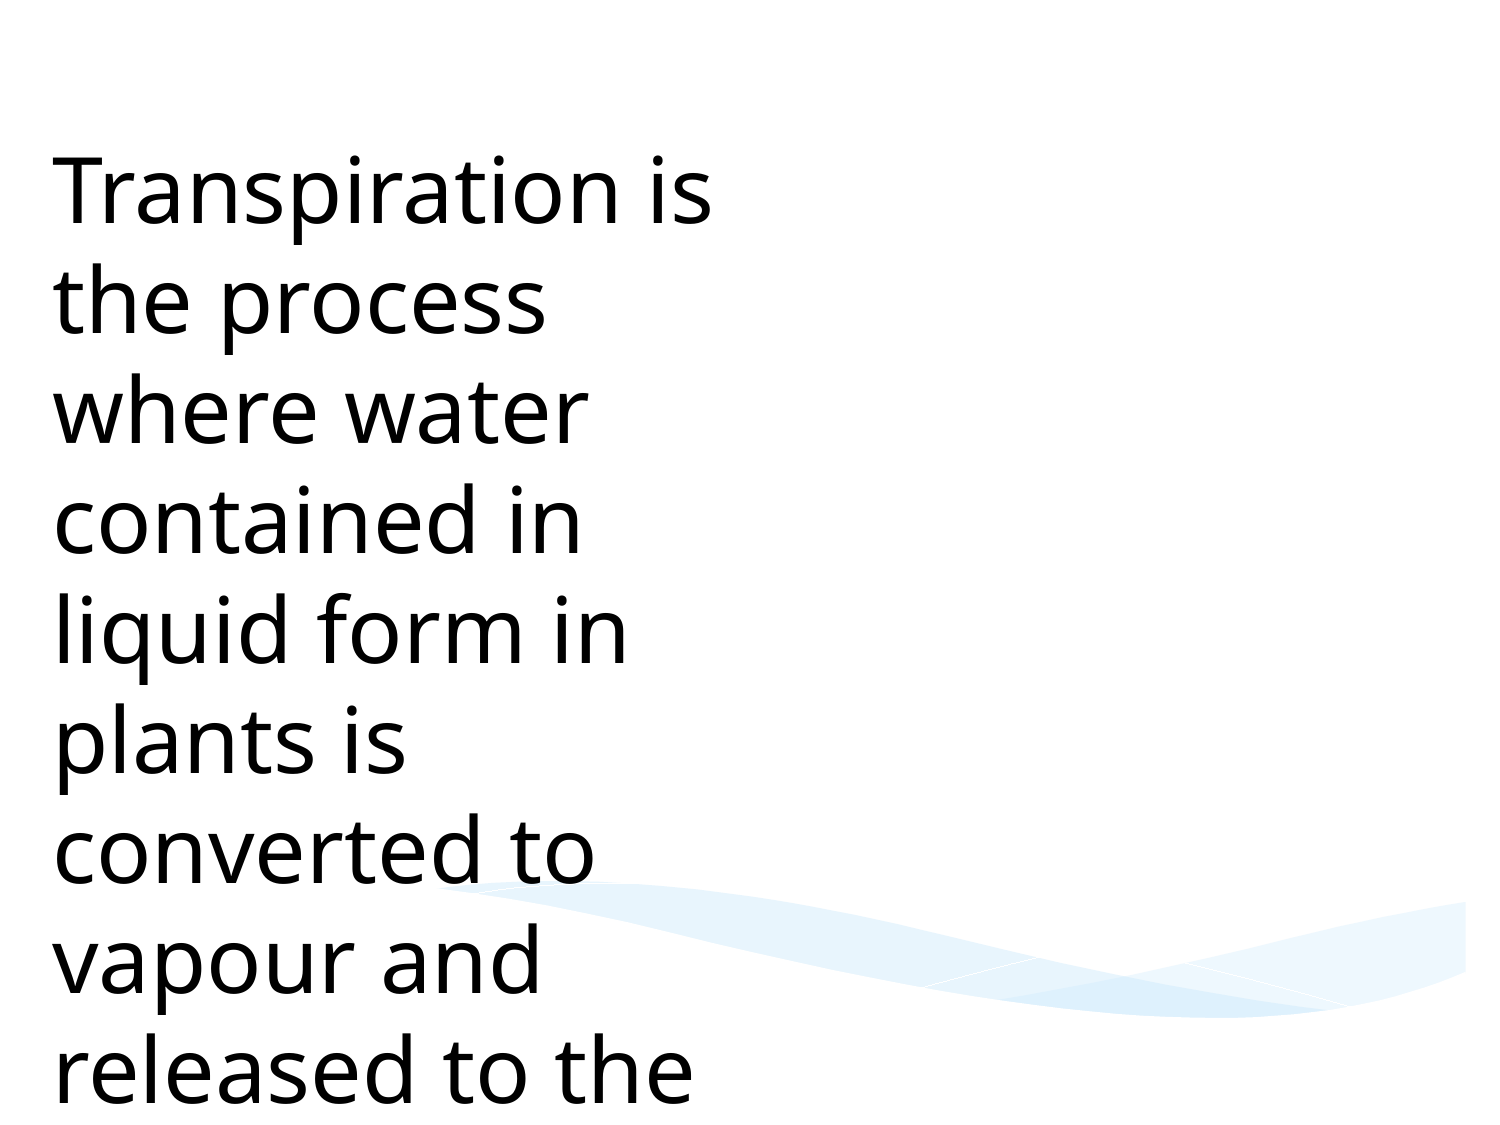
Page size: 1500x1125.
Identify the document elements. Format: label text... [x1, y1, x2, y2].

text_box Transpiration is the process where water contained in liquid form in plants is converted to vapour and released to the atmosphere [37, 124, 794, 1125]
